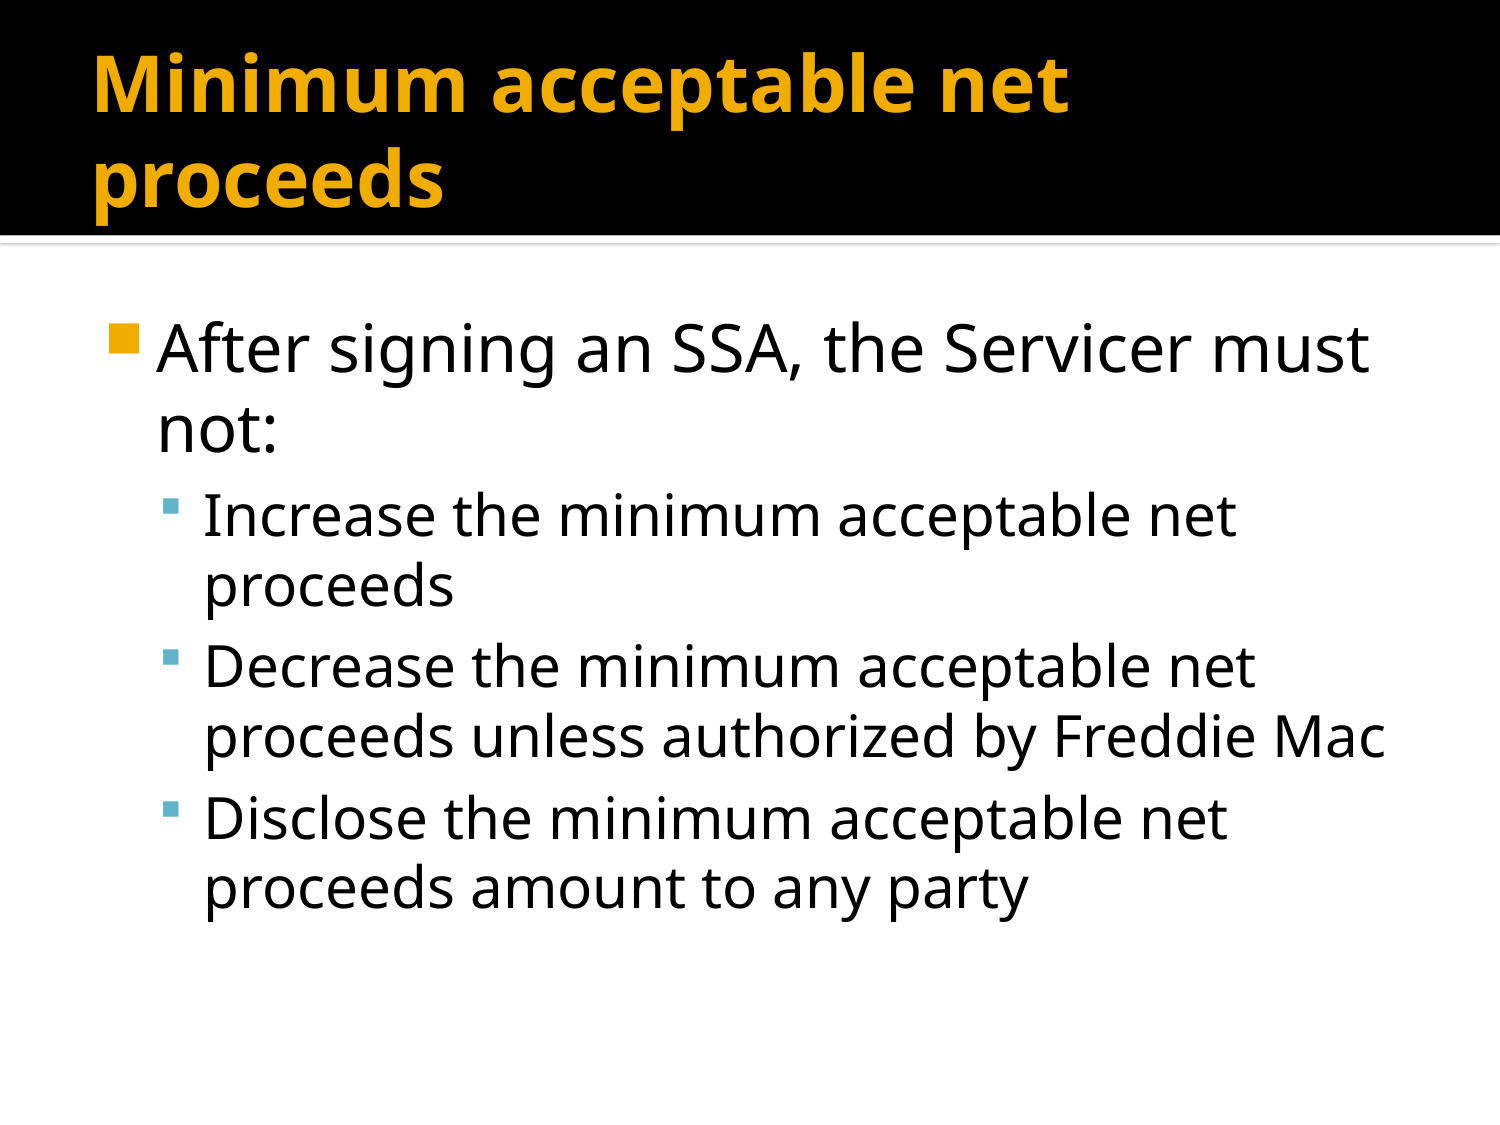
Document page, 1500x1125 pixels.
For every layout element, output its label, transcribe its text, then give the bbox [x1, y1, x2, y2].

title Minimum acceptable net proceeds [75, 25, 1425, 231]
list After signing an SSA, the Servicer must not: Increase the minimum acceptable net proceeds Decrease the minimum acceptable net proceeds unless authorized by Freddie Mac Disclose the minimum acceptable net proceeds amount to any party [75, 291, 1425, 1050]
